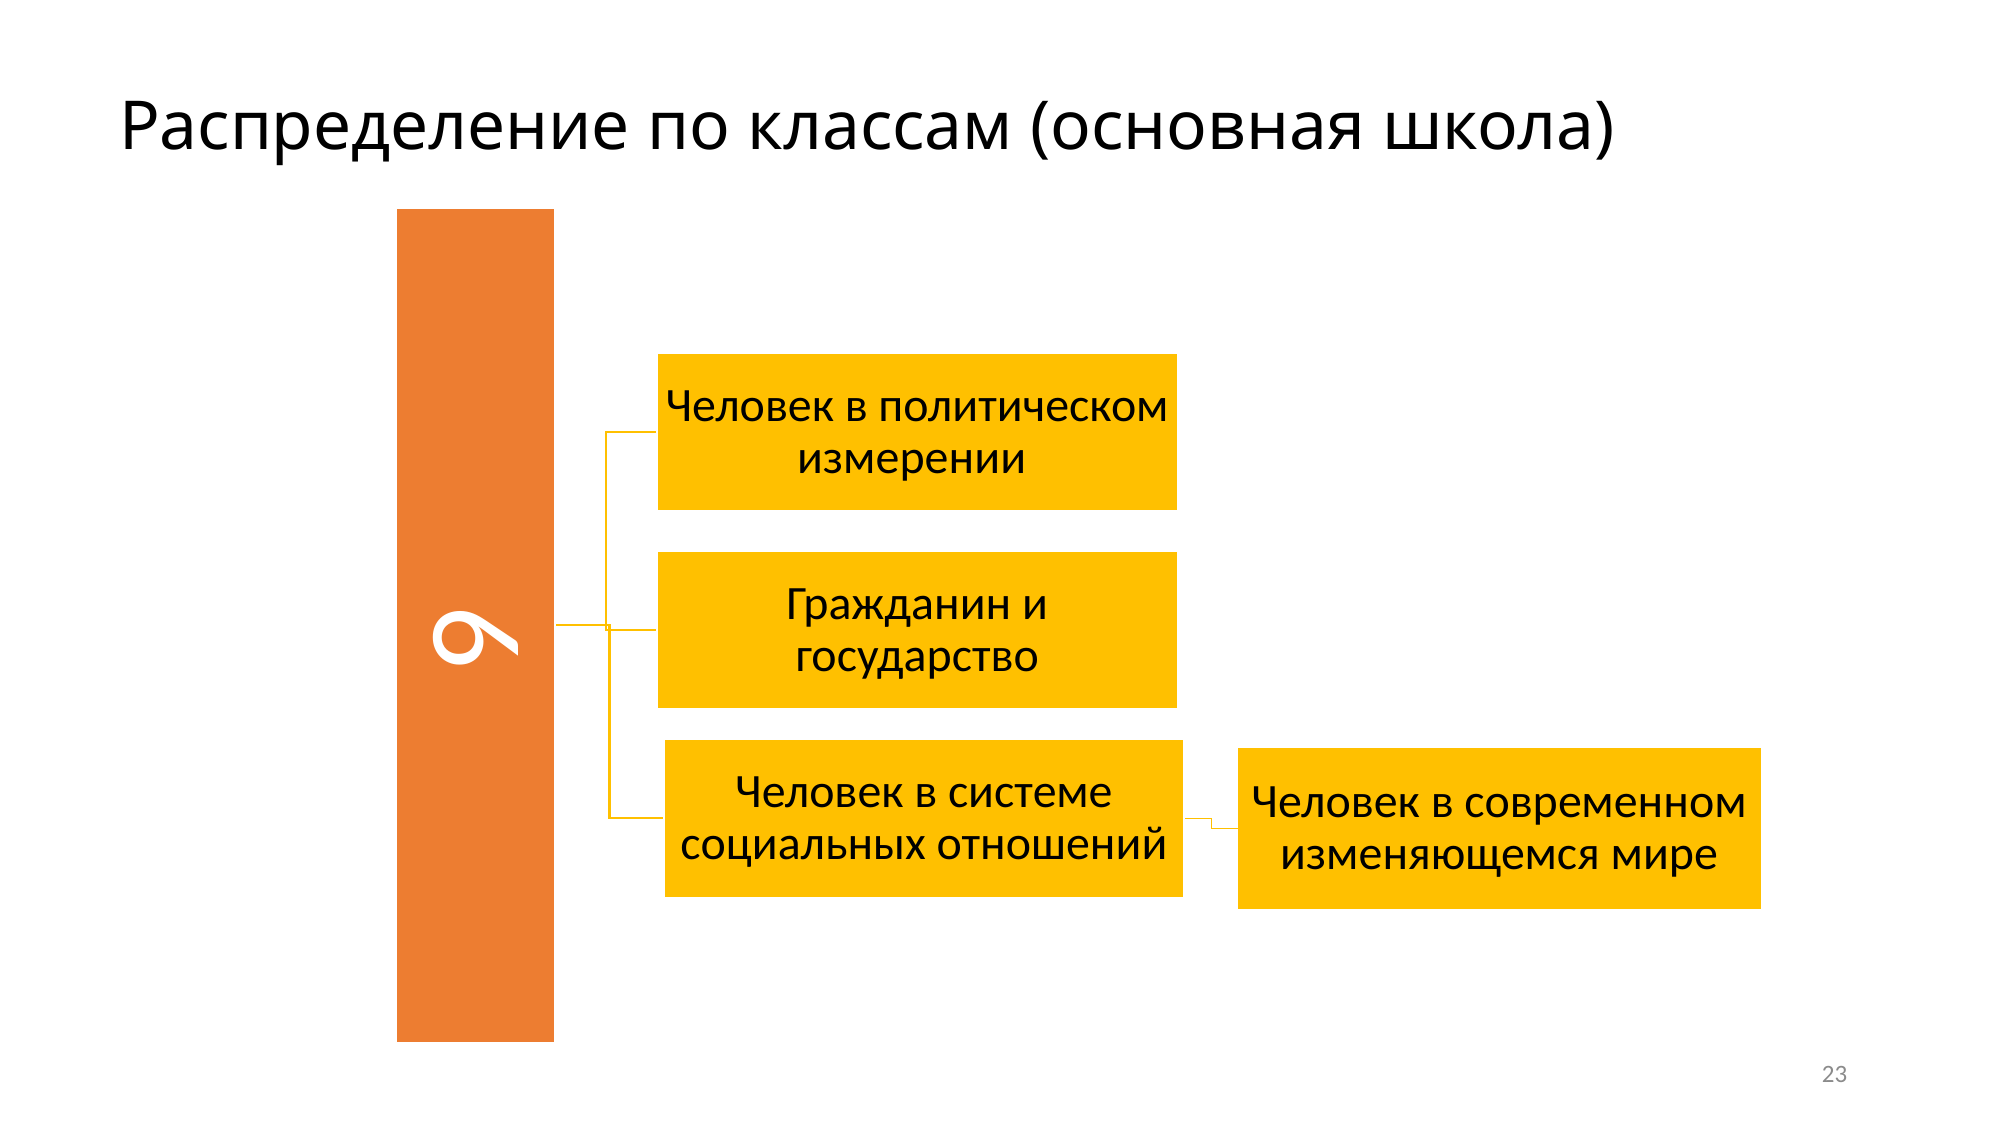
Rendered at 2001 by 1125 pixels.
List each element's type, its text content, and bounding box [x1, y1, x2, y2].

title Распределение по классам (основная школа) [104, 48, 1638, 208]
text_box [304, 207, 1896, 1043]
slide_number 23 [1412, 1043, 1863, 1103]
